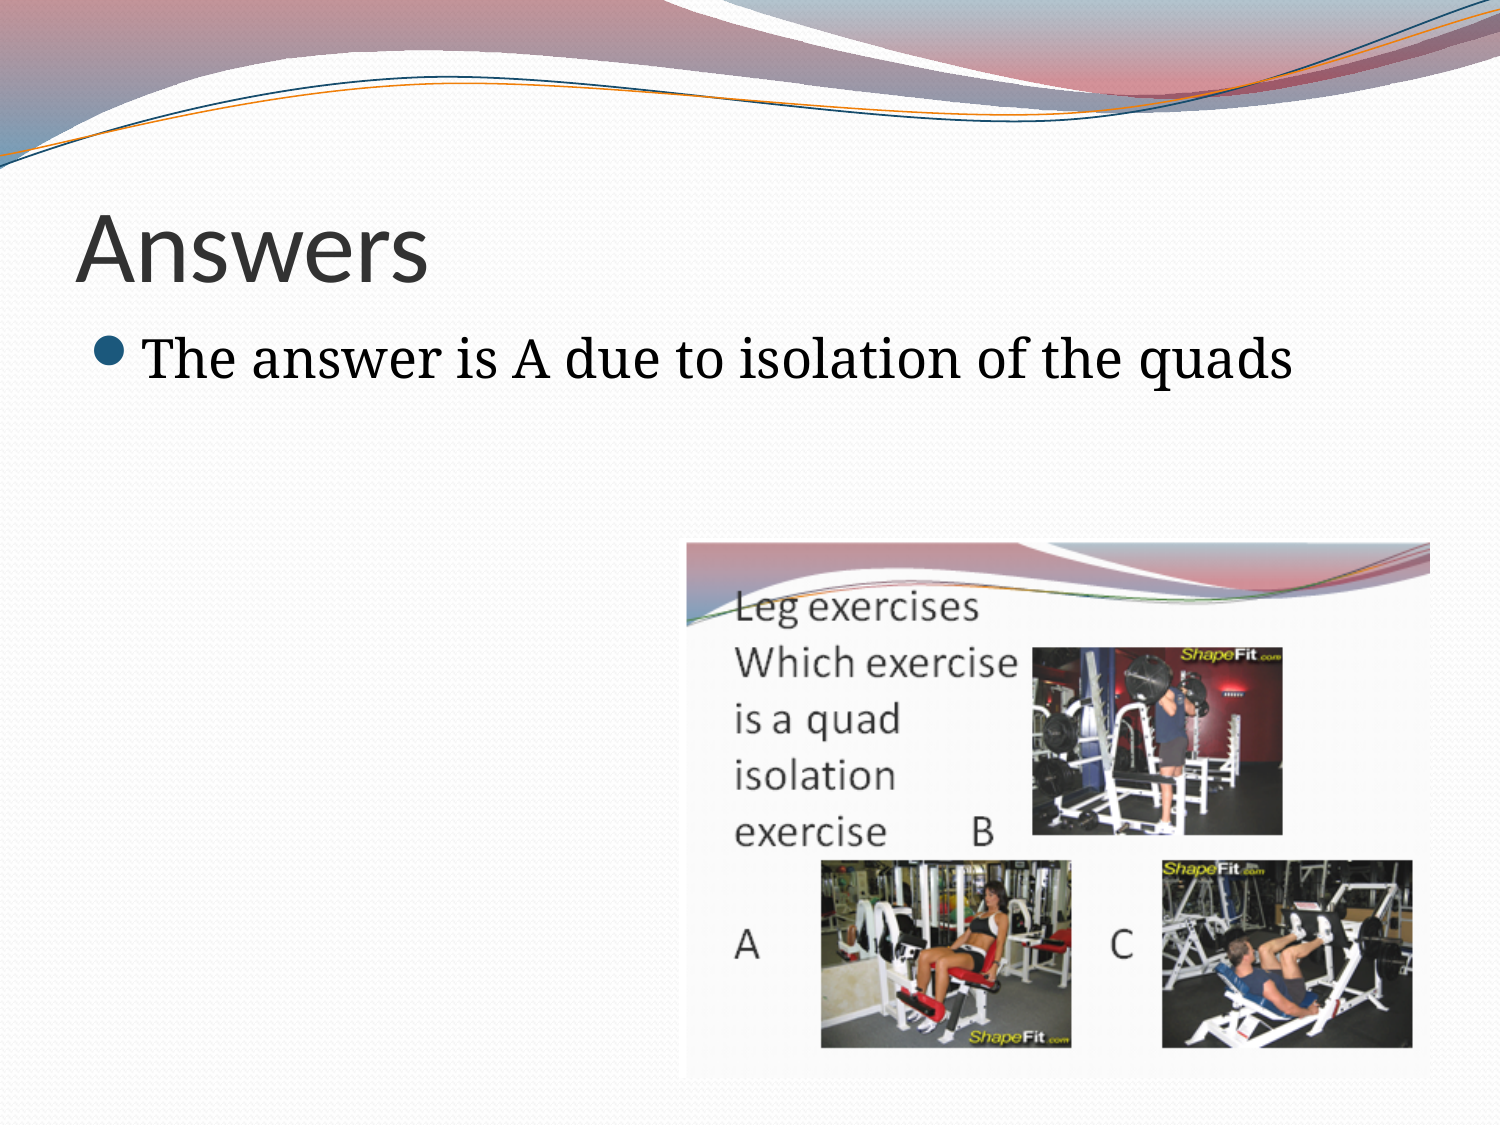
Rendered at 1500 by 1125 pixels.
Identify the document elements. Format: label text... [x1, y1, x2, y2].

picture [679, 538, 1430, 1079]
list The answer is A due to isolation of the quads [75, 317, 1425, 1038]
title Answers [75, 115, 1425, 303]
